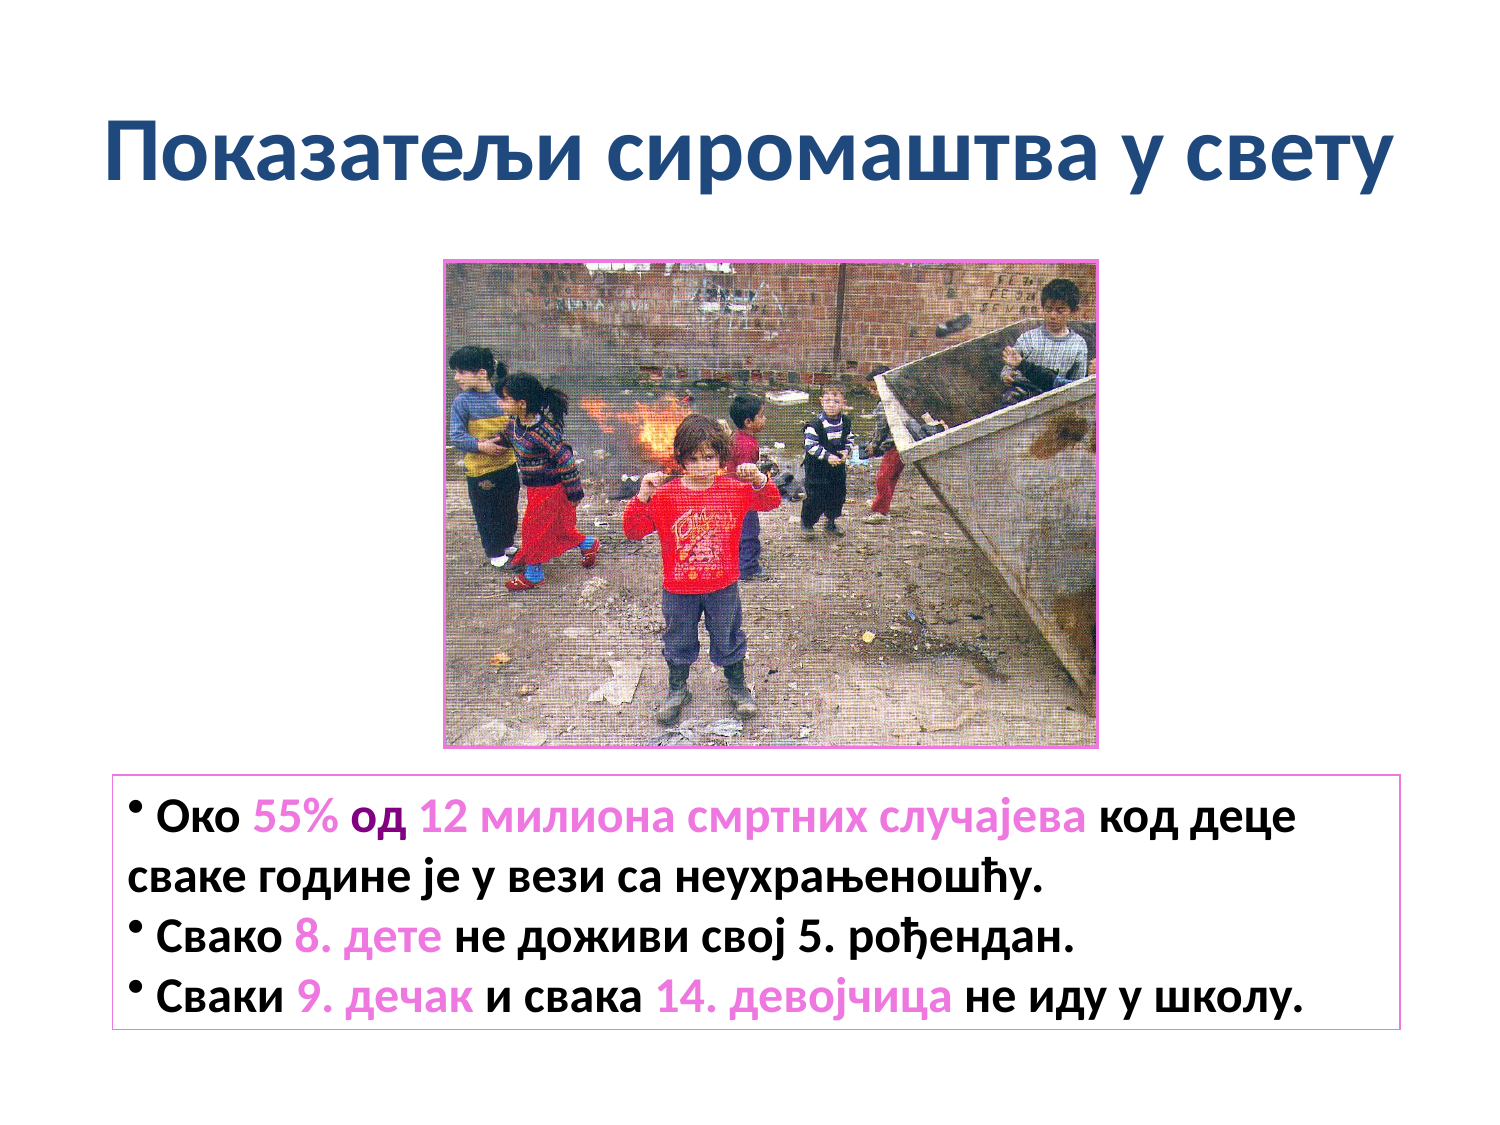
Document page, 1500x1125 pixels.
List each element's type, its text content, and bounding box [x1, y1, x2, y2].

text_box Око 55% од 12 милиона смртних случајева код деце сваке године је у вези са неухрањеношћу. Свако 8. дете не доживи свој 5. рођендан. Сваки 9. дечак и свака 14. девојчица не иду у школу. [112, 774, 1400, 1030]
picture [446, 262, 1097, 746]
text_box Показатељи сиромаштва у свету [74, 50, 1425, 238]
